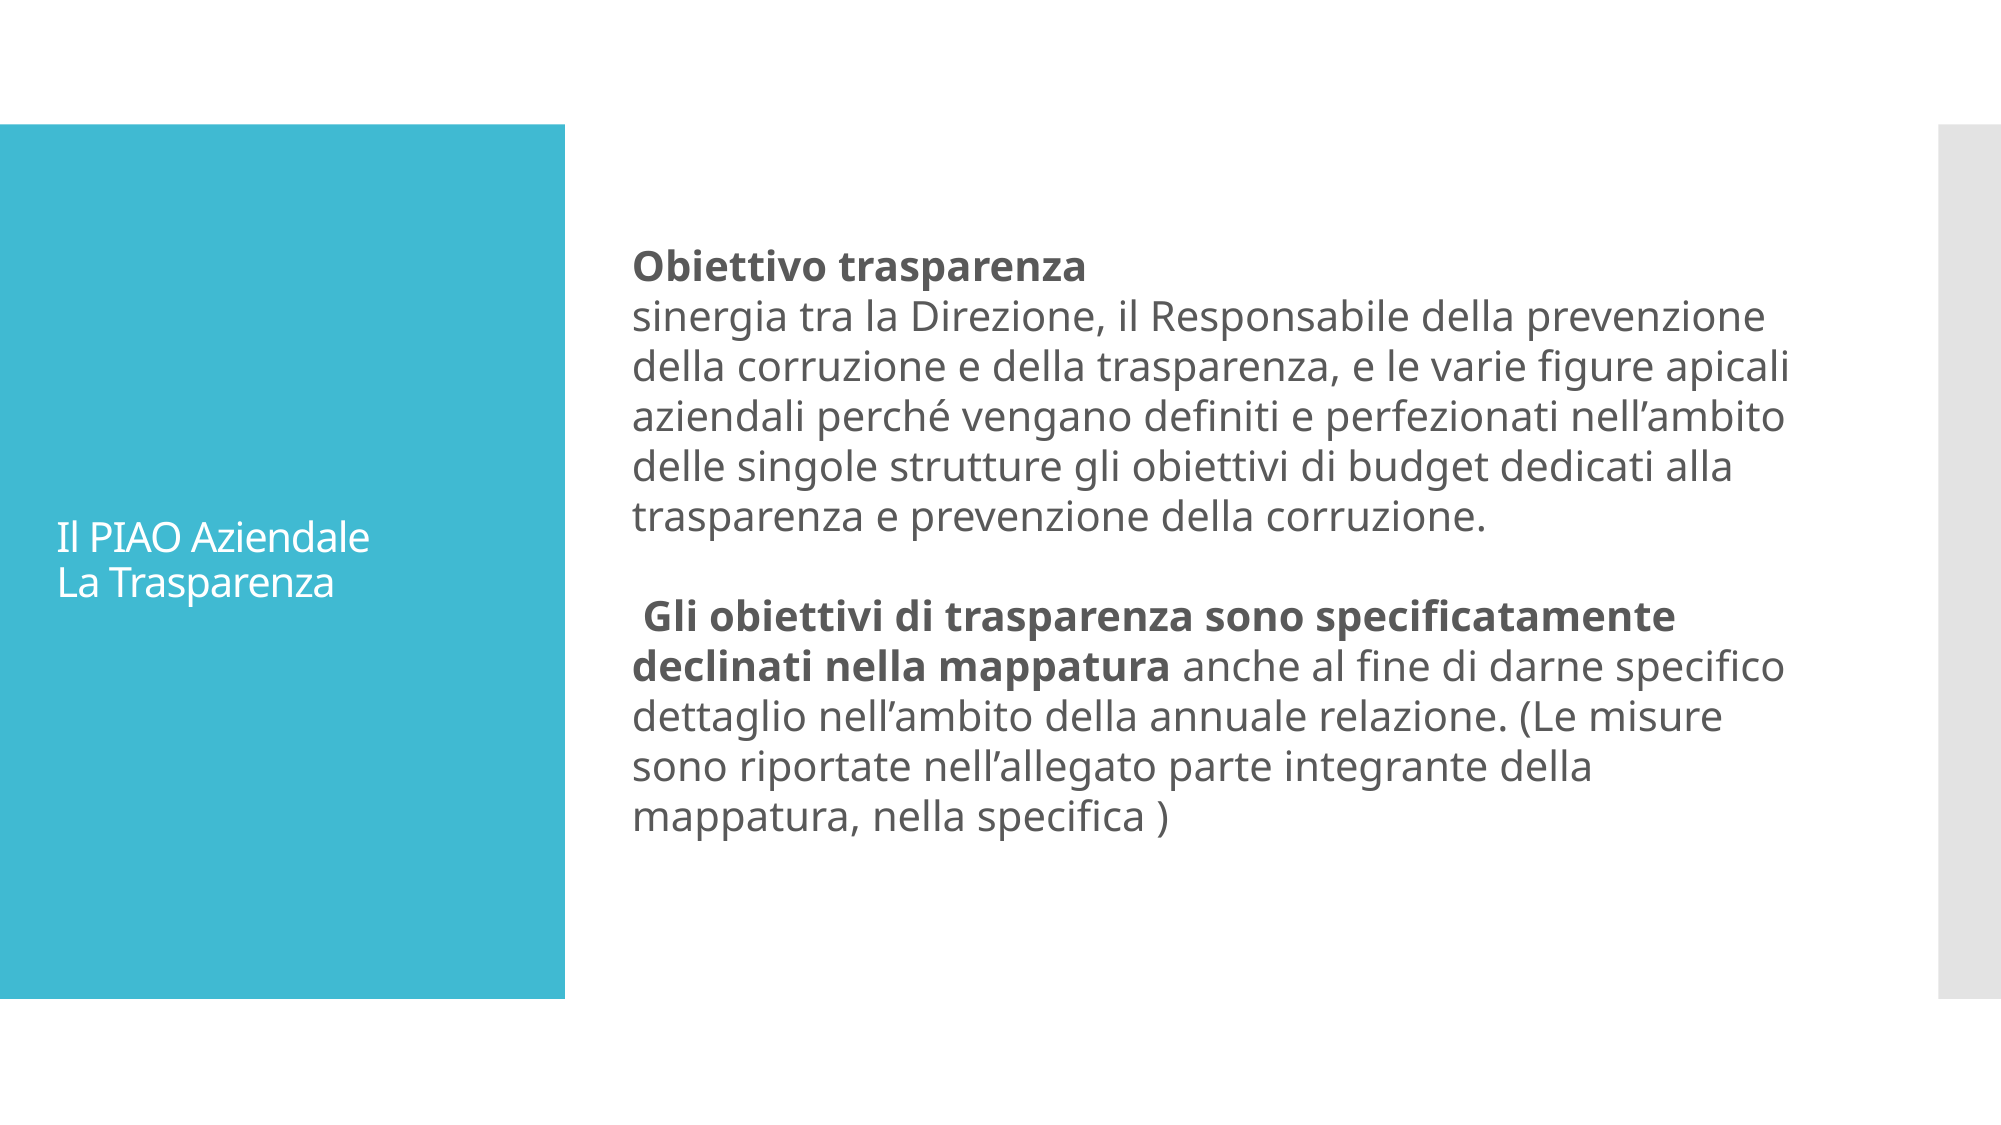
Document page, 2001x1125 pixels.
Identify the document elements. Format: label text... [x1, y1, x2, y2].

title Il PIAO Aziendale La Trasparenza [41, 184, 525, 939]
list Obiettivo trasparenza sinergia tra la Direzione, il Responsabile della prevenzione della corruzione e della trasparenza, e le varie figure apicali aziendali perché vengano definiti e perfezionati nell’ambito delle singole strutture gli obiettivi di budget dedicati alla trasparenza e prevenzione della corruzione. Gli obiettivi di trasparenza sono specificatamente declinati nella mappatura anche al fine di darne specifico dettaglio nell’ambito della annuale relazione. (Le misure sono riportate nell’allegato parte integrante della mappatura, nella specifica ) [616, 169, 1818, 1010]
